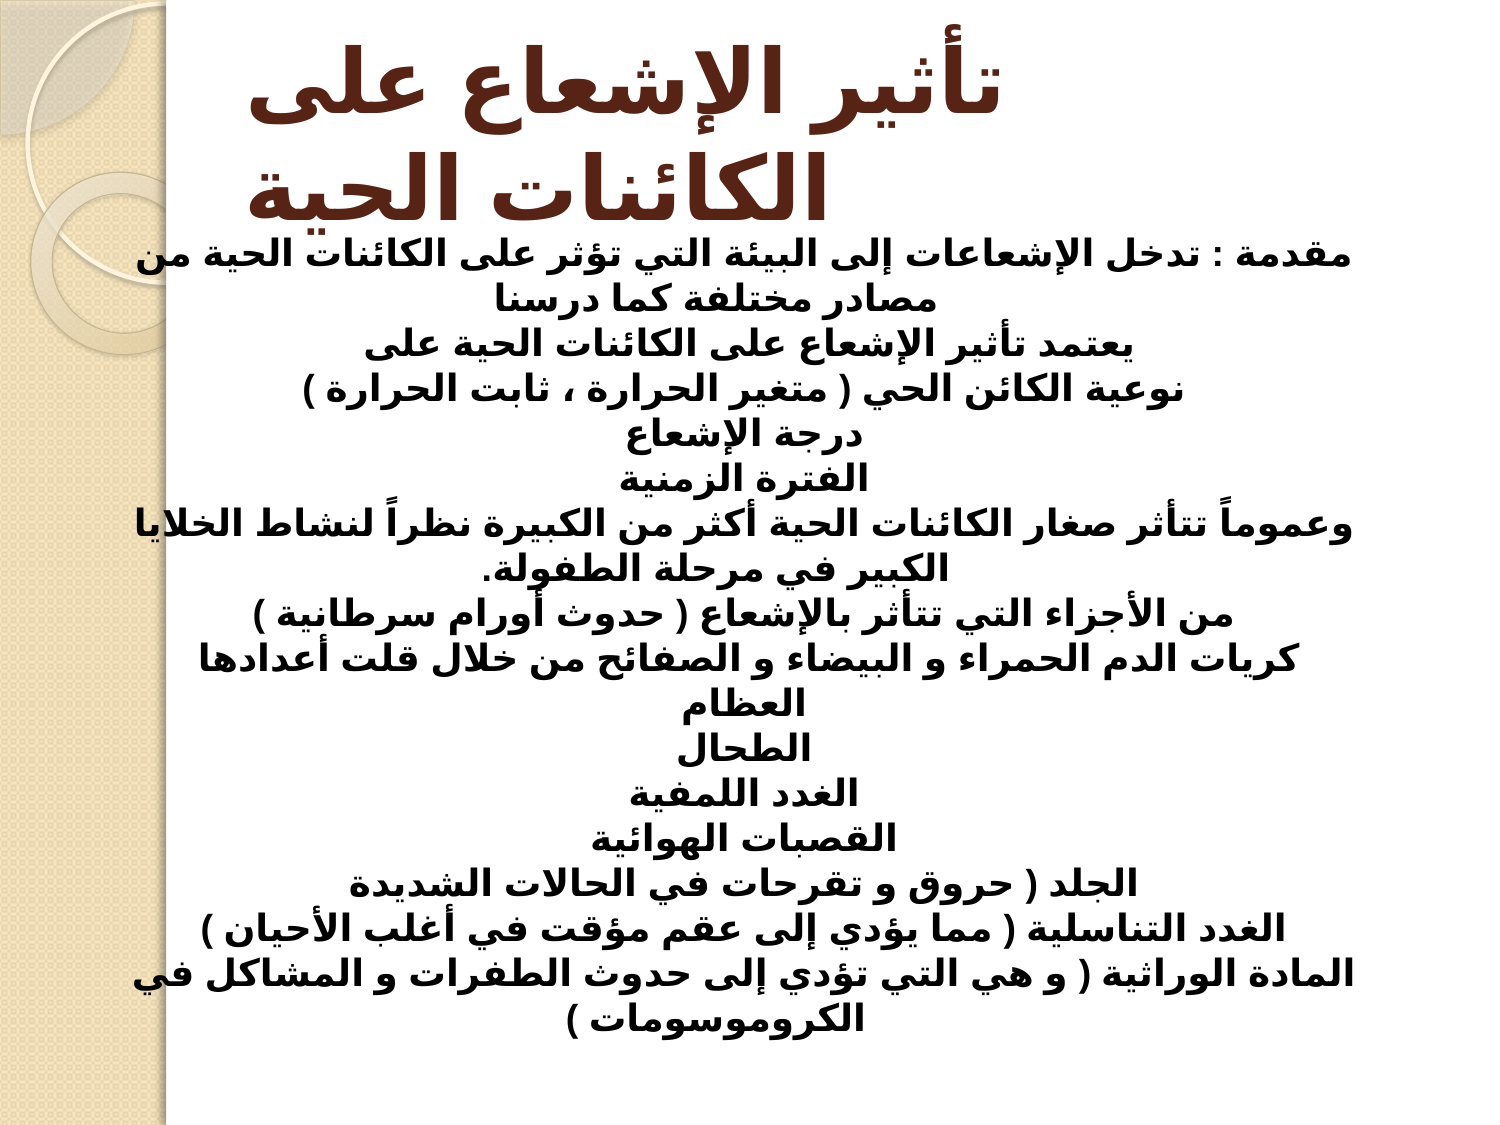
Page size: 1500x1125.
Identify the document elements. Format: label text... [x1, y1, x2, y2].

text_box مقدمة : تدخل الإشعاعات إلى البيئة التي تؤثر على الكائنات الحية من مصادر مختلفة كما درسنا يعتمد تأثير الإشعاع على الكائنات الحية على نوعية الكائن الحي ( متغير الحرارة ، ثابت الحرارة ) درجة الإشعاع الفترة الزمنية وعموماً تتأثر صغار الكائنات الحية أكثر من الكبيرة نظراً لنشاط الخلايا الكبير في مرحلة الطفولة. من الأجزاء التي تتأثر بالإشعاع ( حدوث أورام سرطانية ) كريات الدم الحمراء و البيضاء و الصفائح من خلال قلت أعدادها العظام الطحال الغدد اللمفية القصبات الهوائية الجلد ( حروق و تقرحات في الحالات الشديدة الغدد التناسلية ( مما يؤدي إلى عقم مؤقت في أغلب الأحيان ) المادة الوراثية ( و هي التي تؤدي إلى حدوث الطفرات و المشاكل في الكروموسومات ) [112, 221, 1376, 1046]
title تأثير الإشعاع على الكائنات الحية [230, 42, 1262, 220]
